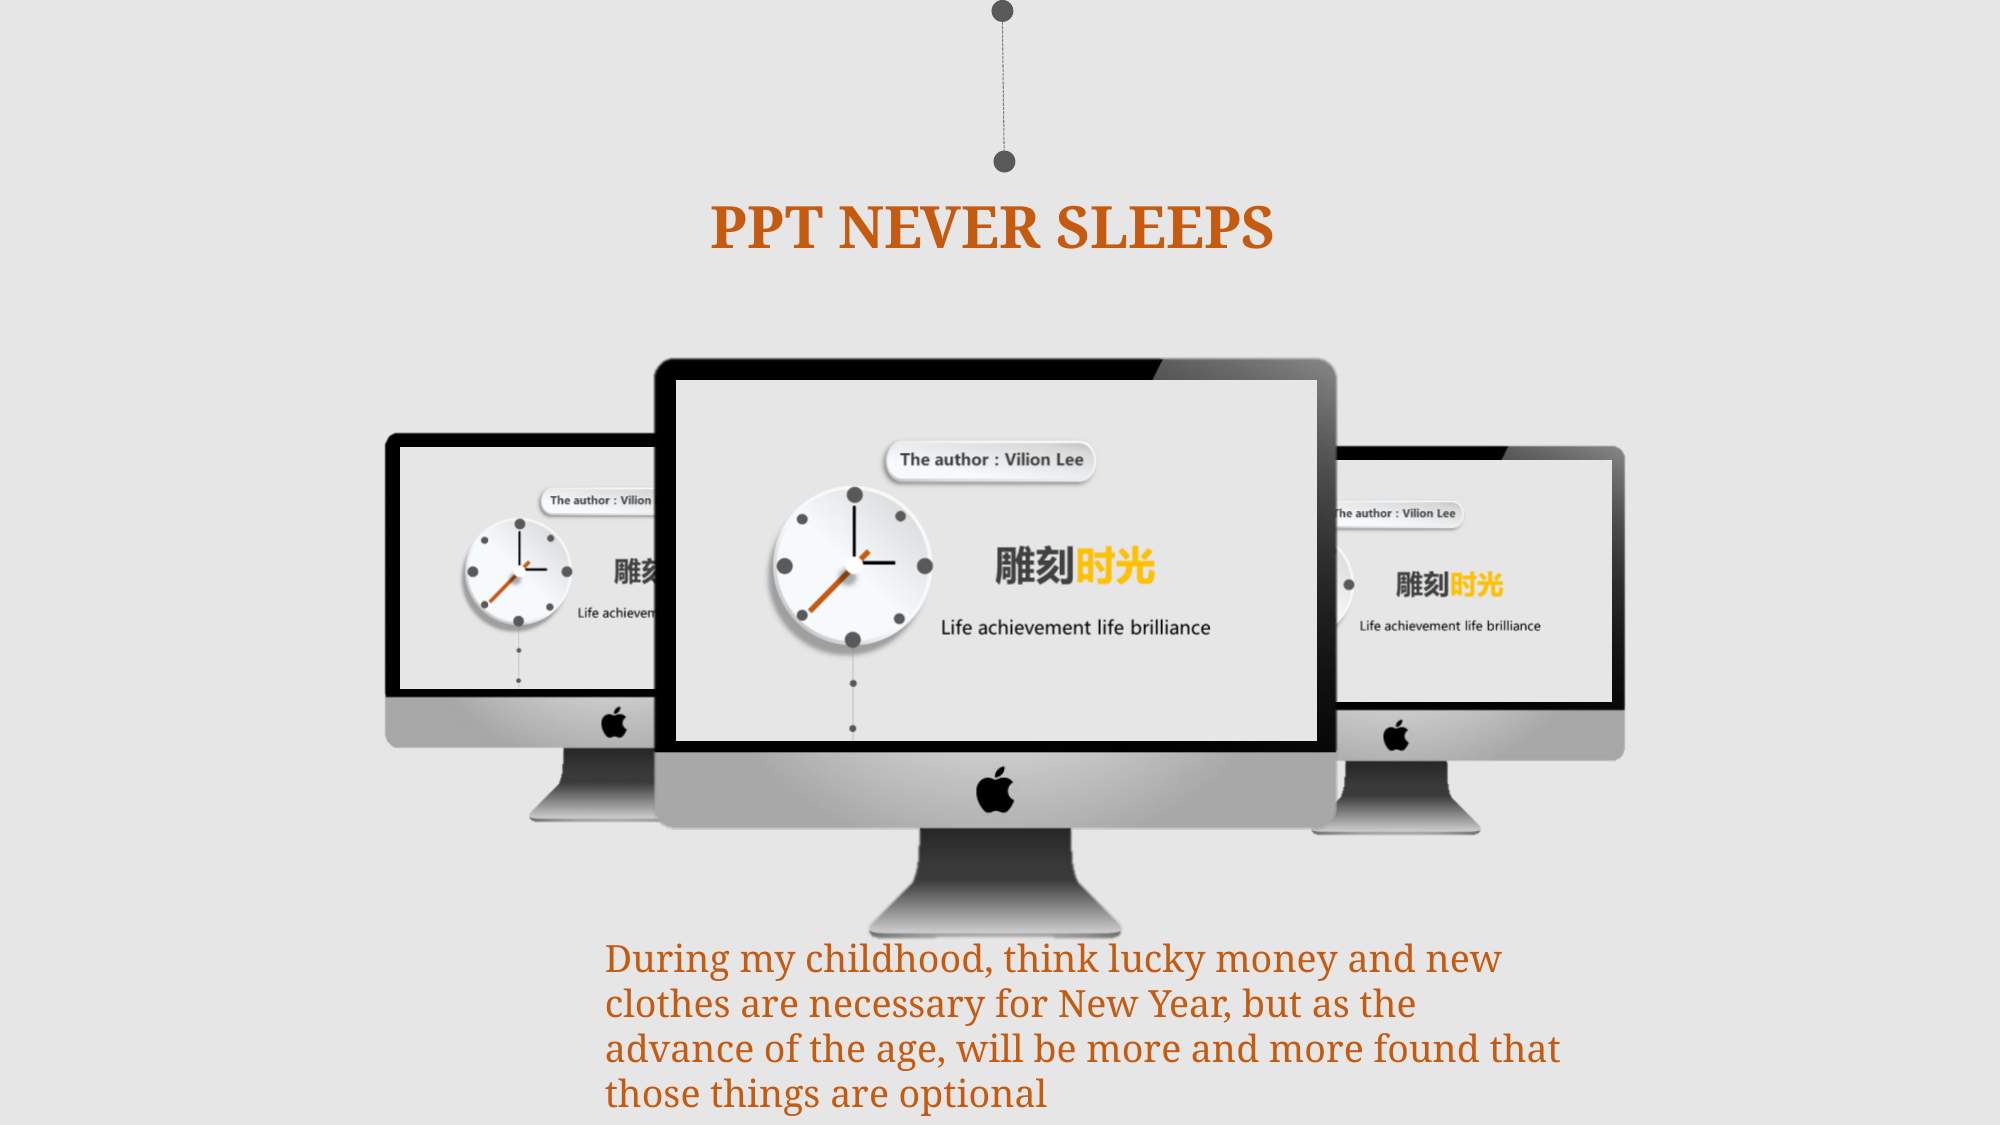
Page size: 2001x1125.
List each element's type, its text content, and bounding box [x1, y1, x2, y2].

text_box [740, 0, 1247, 269]
text_box During my childhood, think lucky money and new clothes are necessary for New Year, but as the advance of the age, will be more and more found that those things are optional [590, 990, 1591, 1123]
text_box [308, 301, 1742, 990]
